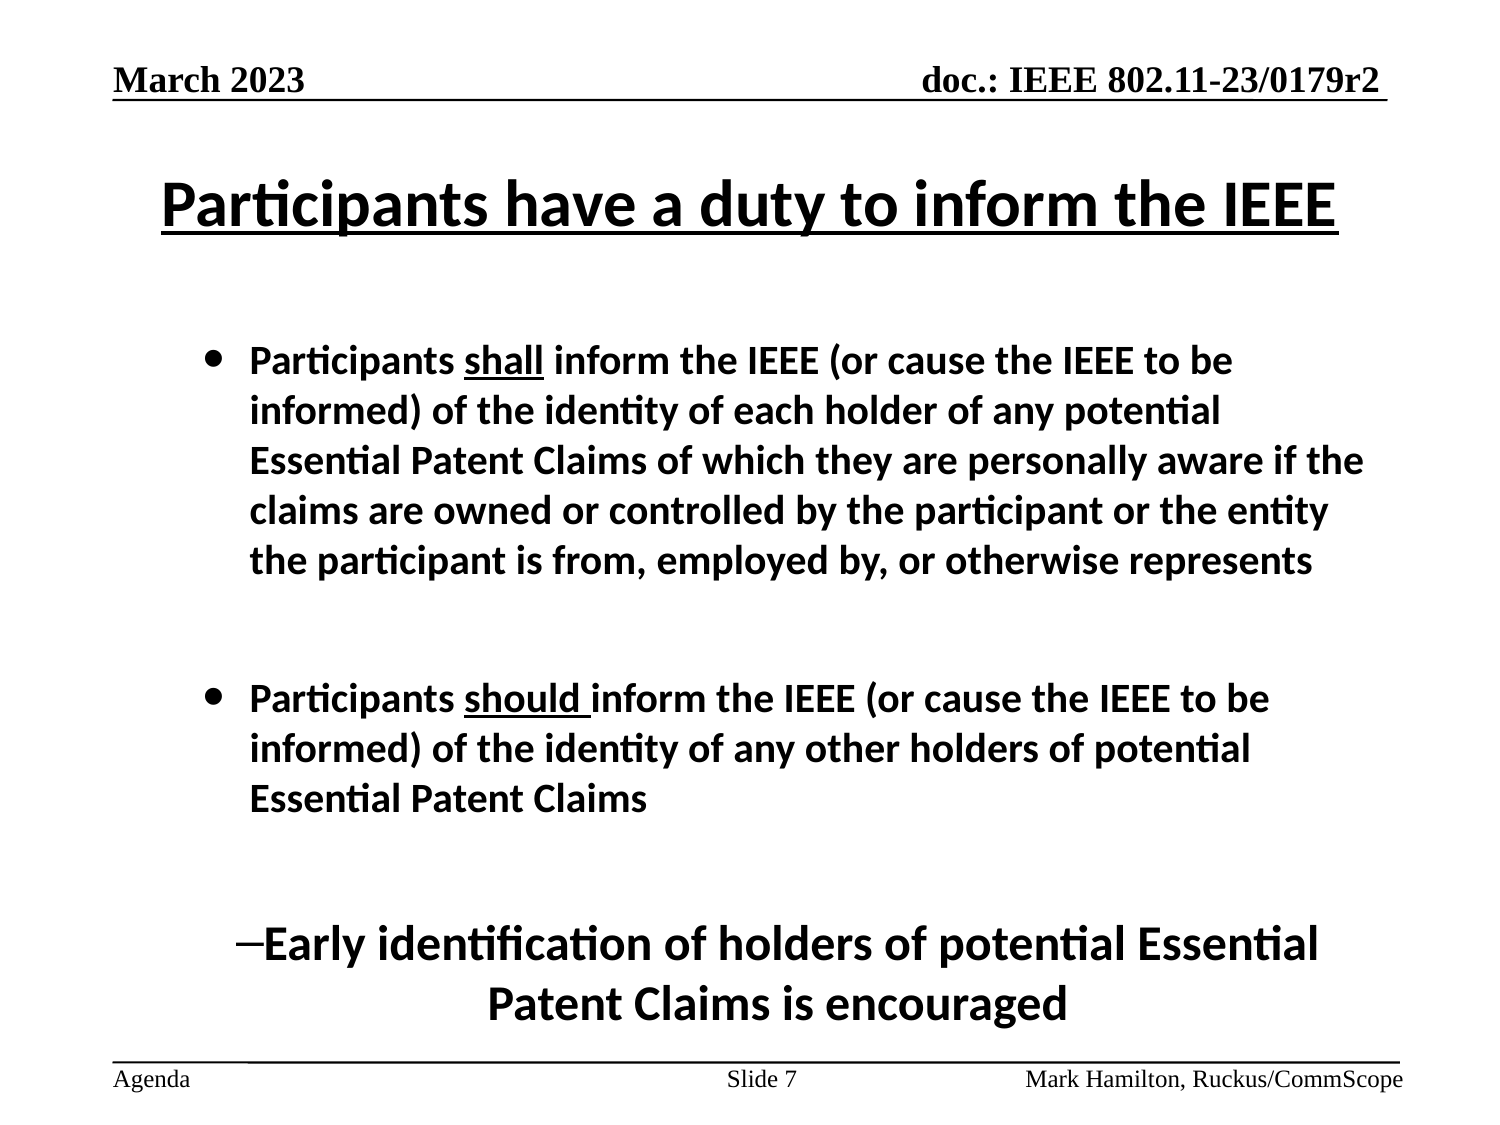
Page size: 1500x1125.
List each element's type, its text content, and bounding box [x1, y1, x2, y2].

title Participants have a duty to inform the IEEE [112, 112, 1388, 288]
list Participants shall inform the IEEE (or cause the IEEE to be informed) of the identity of each holder of any potential Essential Patent Claims of which they are personally aware if the claims are owned or controlled by the participant or the entity the participant is from, employed by, or otherwise represents Participants should inform the IEEE (or cause the IEEE to be informed) of the identity of any other holders of potential Essential Patent Claims Early identification of holders of potential Essential Patent Claims is encouraged [112, 324, 1388, 1000]
